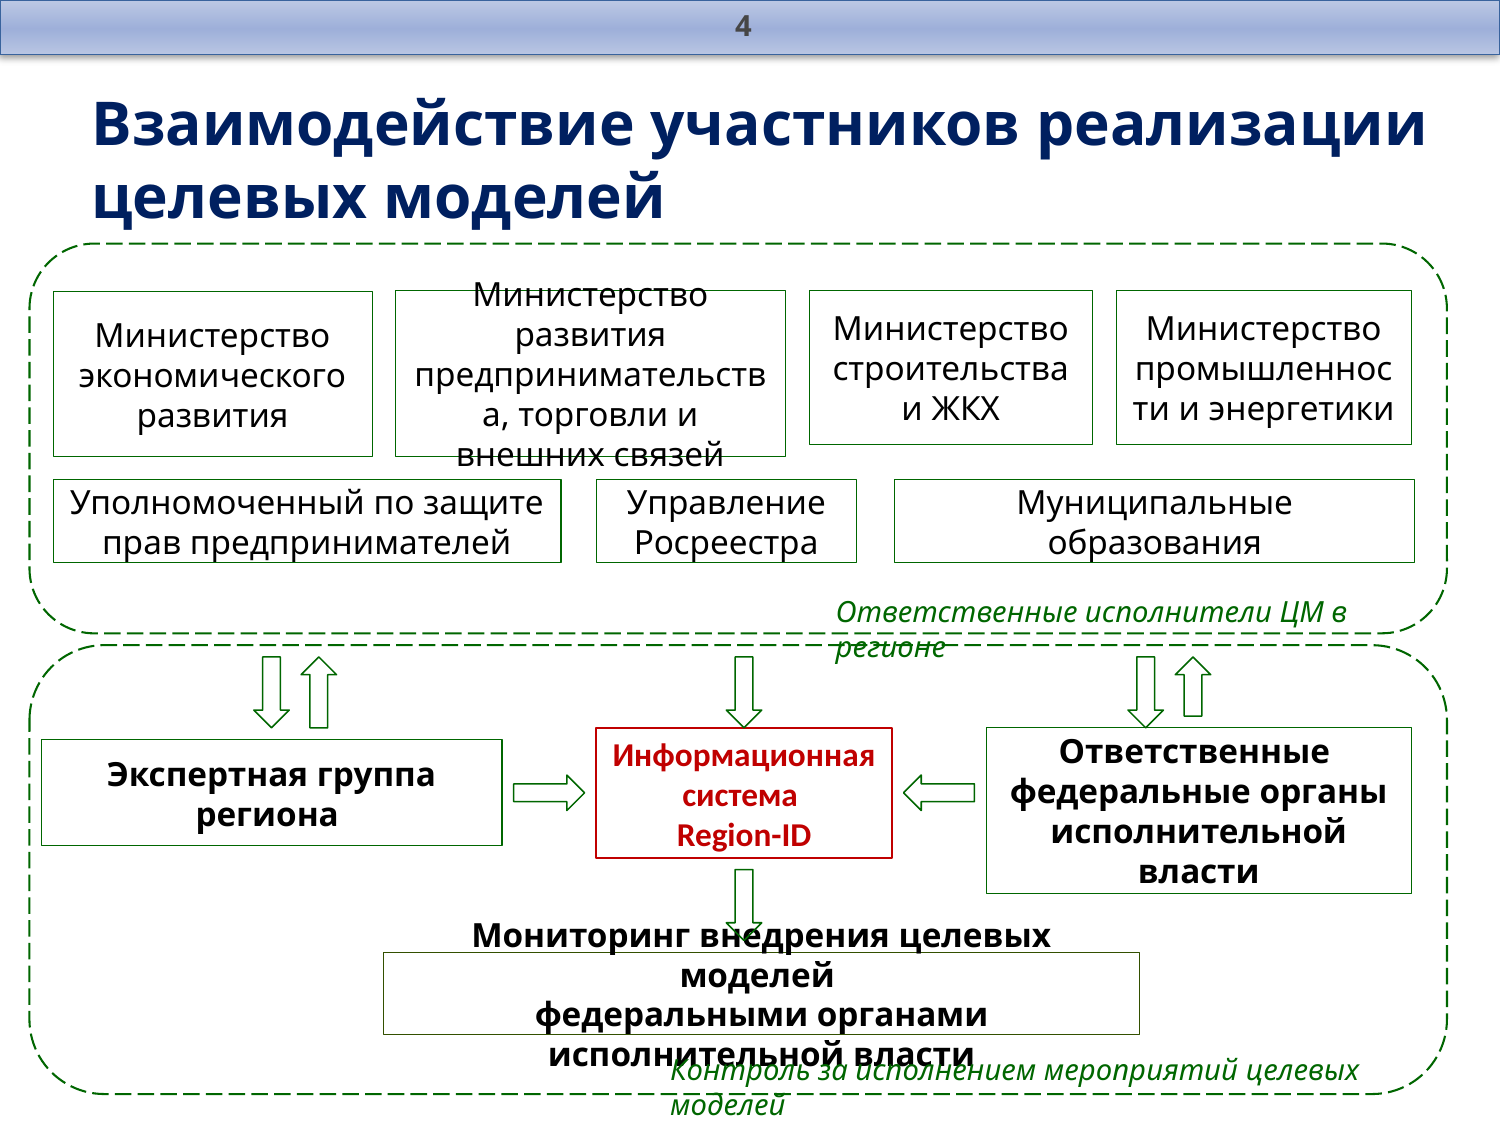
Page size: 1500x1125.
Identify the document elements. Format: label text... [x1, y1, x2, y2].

text_box [252, 655, 291, 729]
text_box Министерство развития предпринимательства, торговли и внешних связей [394, 289, 787, 458]
text_box Управление Росреестра [595, 478, 858, 564]
text_box [0, 0, 1500, 55]
text_box Министерство строительства и ЖКХ [807, 289, 1094, 446]
text_box [299, 655, 338, 730]
text_box [1126, 655, 1165, 729]
text_box [724, 655, 764, 729]
text_box Ответственные исполнители ЦМ в регионе [820, 586, 1447, 671]
text_box [27, 241, 1449, 635]
text_box Уполномоченный по защите прав предпринимателей [52, 478, 563, 564]
text_box Муниципальные образования [893, 478, 1416, 564]
text_box Министерство экономического развития [52, 290, 374, 458]
text_box Контроль за исполнением мероприятий целевых моделей [655, 1043, 1459, 1125]
text_box [1173, 655, 1213, 718]
text_box Министерство промышленности и энергетики [1115, 289, 1413, 446]
text_box [27, 643, 1449, 1096]
text_box Взаимодействие участников реализации целевых моделей [76, 78, 1500, 238]
text_box 4 [720, 0, 774, 43]
